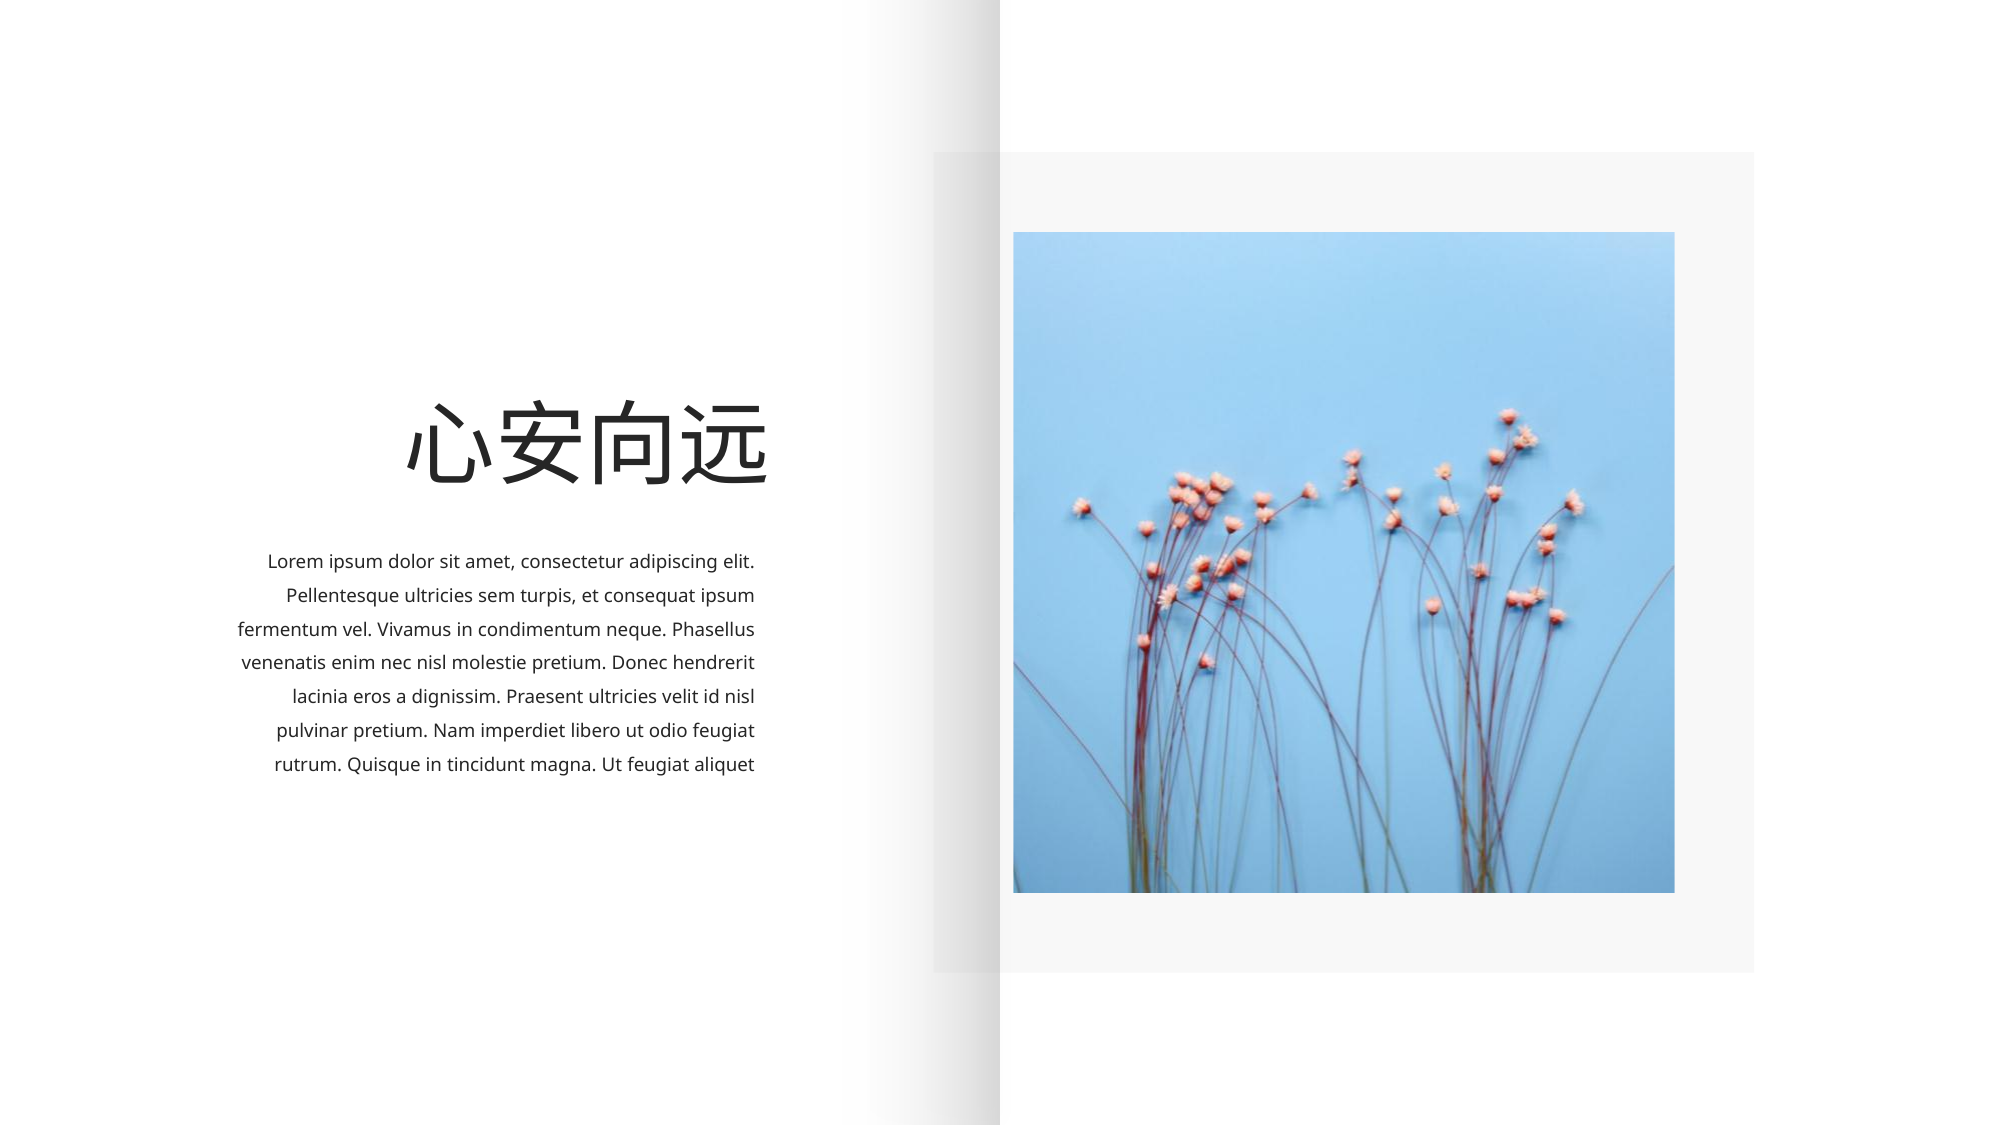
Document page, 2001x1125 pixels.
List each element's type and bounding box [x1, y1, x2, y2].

text_box [0, 0, 1000, 1125]
picture [1013, 232, 1675, 893]
text_box [1003, 151, 1755, 974]
